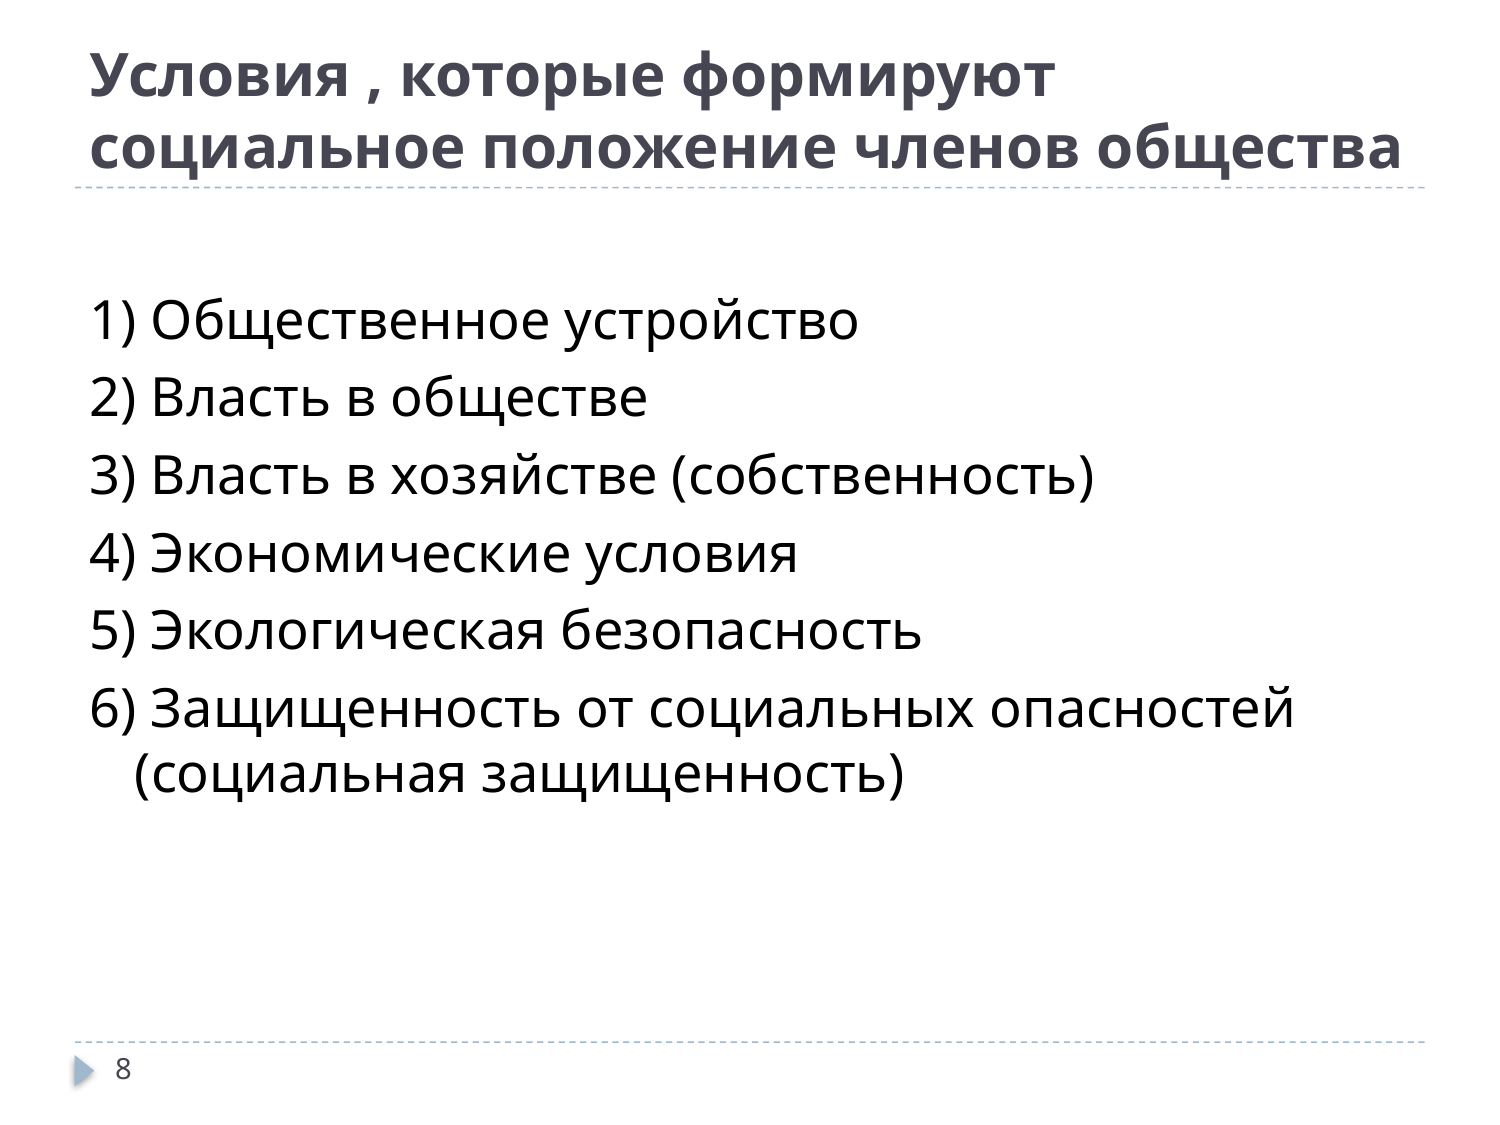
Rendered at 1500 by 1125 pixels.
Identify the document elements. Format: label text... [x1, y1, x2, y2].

title Условия , которые формируют социальное положение членов общества [75, 24, 1425, 188]
list 1) Общественное устройство 2) Власть в обществе 3) Власть в хозяйстве (собственность) 4) Экономические условия 5) Экологическая безопасность 6) Защищенность от социальных опасностей (социальная защищенность) [75, 200, 1425, 1010]
slide_number 8 [100, 1042, 426, 1103]
